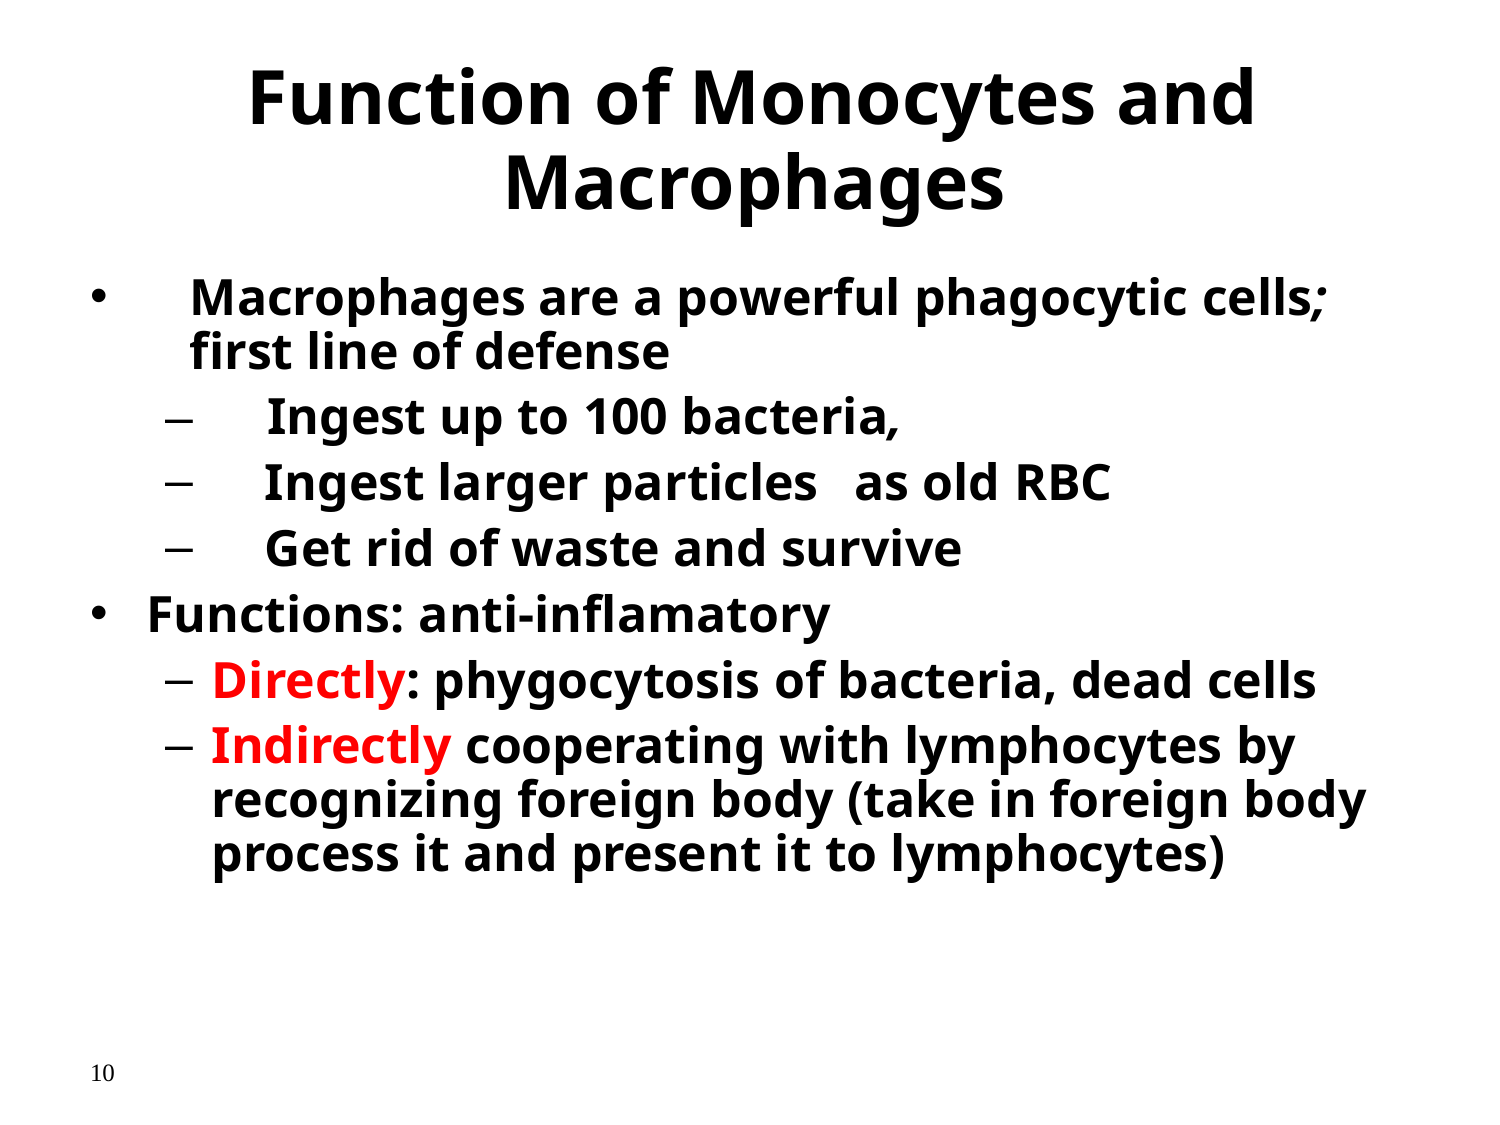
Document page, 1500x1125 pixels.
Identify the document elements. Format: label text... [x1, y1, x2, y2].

text_box Functions: anti-inflamatory Directly: phygocytosis of bacteria, dead cells Indirectly cooperating with lymphocytes by recognizing foreign body (take in foreign body process it and present it to lymphocytes) [87, 582, 1380, 883]
title Function of Monocytes and Macrophages [136, 55, 1364, 244]
text_box Ingest larger particles as old RBC Get rid of waste and survive [262, 450, 1122, 577]
slide_number 10 [85, 1059, 120, 1125]
text_box Macrophages are a powerful phagocytic cells; first line of defense [87, 271, 1339, 380]
text_box – Ingest up to 100 bacteria, – – [162, 384, 921, 574]
